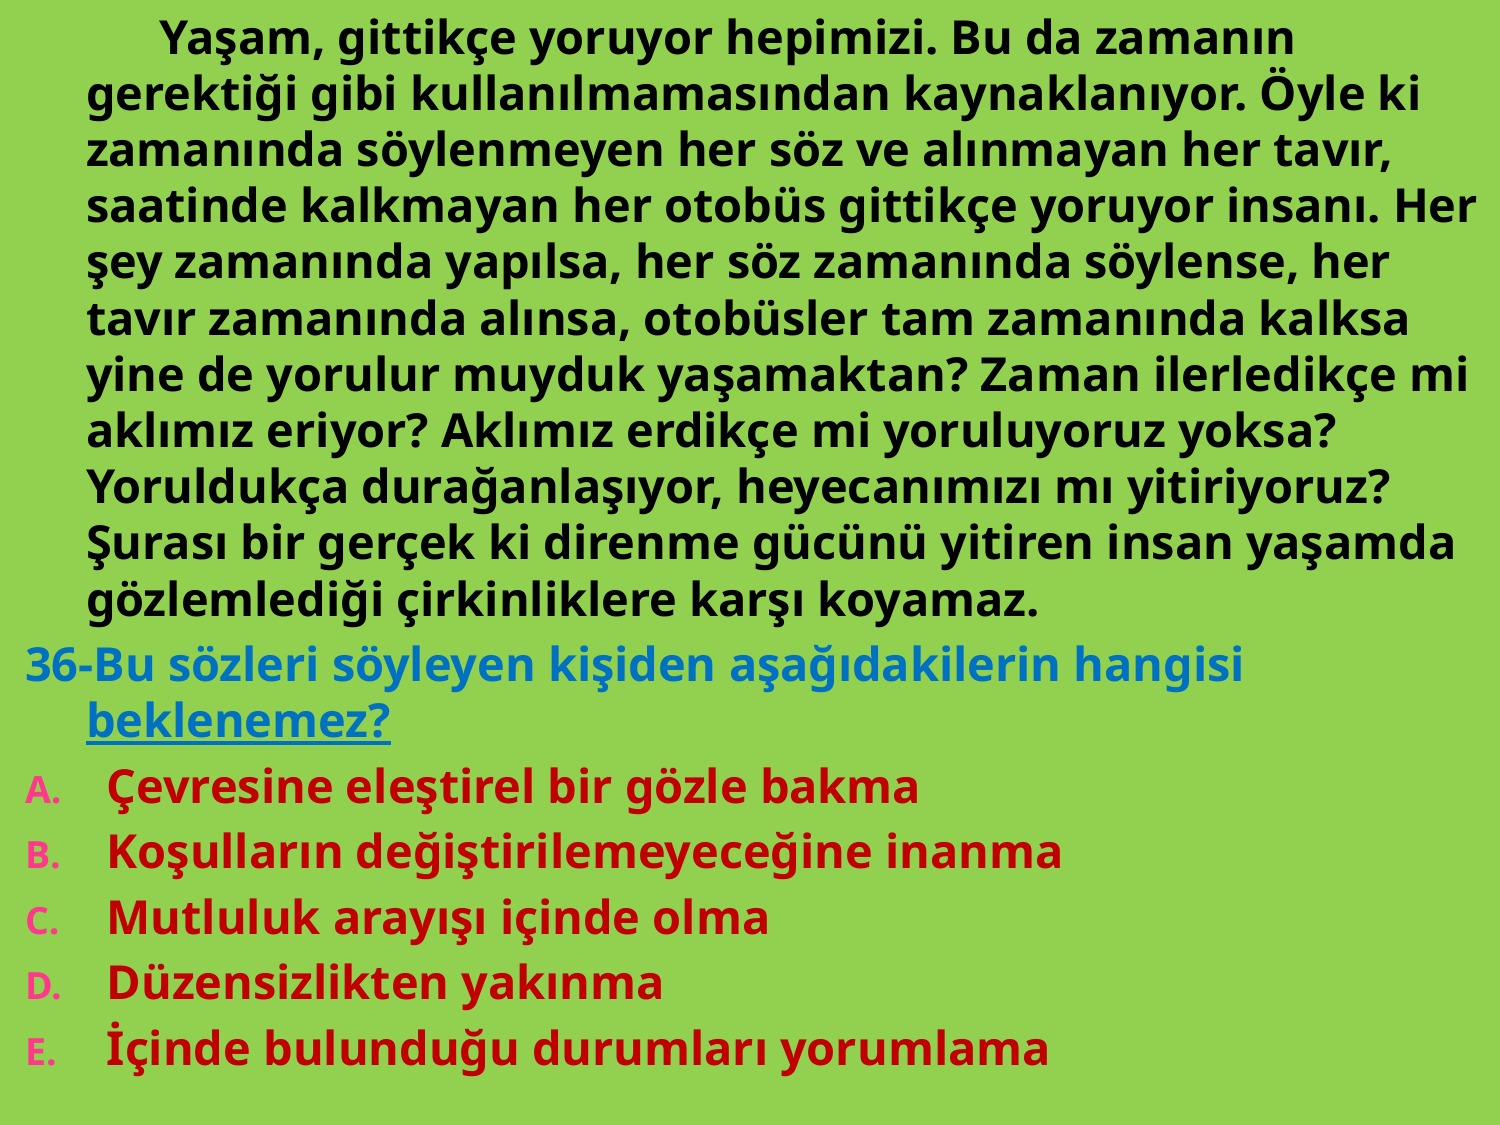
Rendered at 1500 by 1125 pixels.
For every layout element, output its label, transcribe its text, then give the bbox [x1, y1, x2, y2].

list Yaşam, gittikçe yoruyor hepimizi. Bu da zamanın gerektiği gibi kullanılmamasından kaynaklanıyor. Öyle ki zamanında söylenmeyen her söz ve alınmayan her tavır, saatinde kalkmayan her otobüs gittikçe yoruyor insanı. Her şey zamanında yapılsa, her söz zamanında söylense, her tavır zamanında alınsa, otobüsler tam zamanında kalksa yine de yorulur muyduk yaşamaktan? Zaman ilerledikçe mi aklımız eriyor? Aklımız erdikçe mi yoruluyoruz yoksa? Yoruldukça durağanlaşıyor, heyecanımızı mı yitiriyoruz? Şurası bir gerçek ki direnme gücünü yitiren insan yaşamda gözlemlediği çirkinliklere karşı koyamaz. 36-Bu sözleri söyleyen kişiden aşağıdakilerin hangisi beklenemez? Çevresine eleştirel bir gözle bakma Koşulların değiştirilemeyeceğine inanma Mutluluk arayışı içinde olma Düzensizlikten yakınma İçinde bulunduğu durumları yorumlama [0, 0, 1500, 1125]
